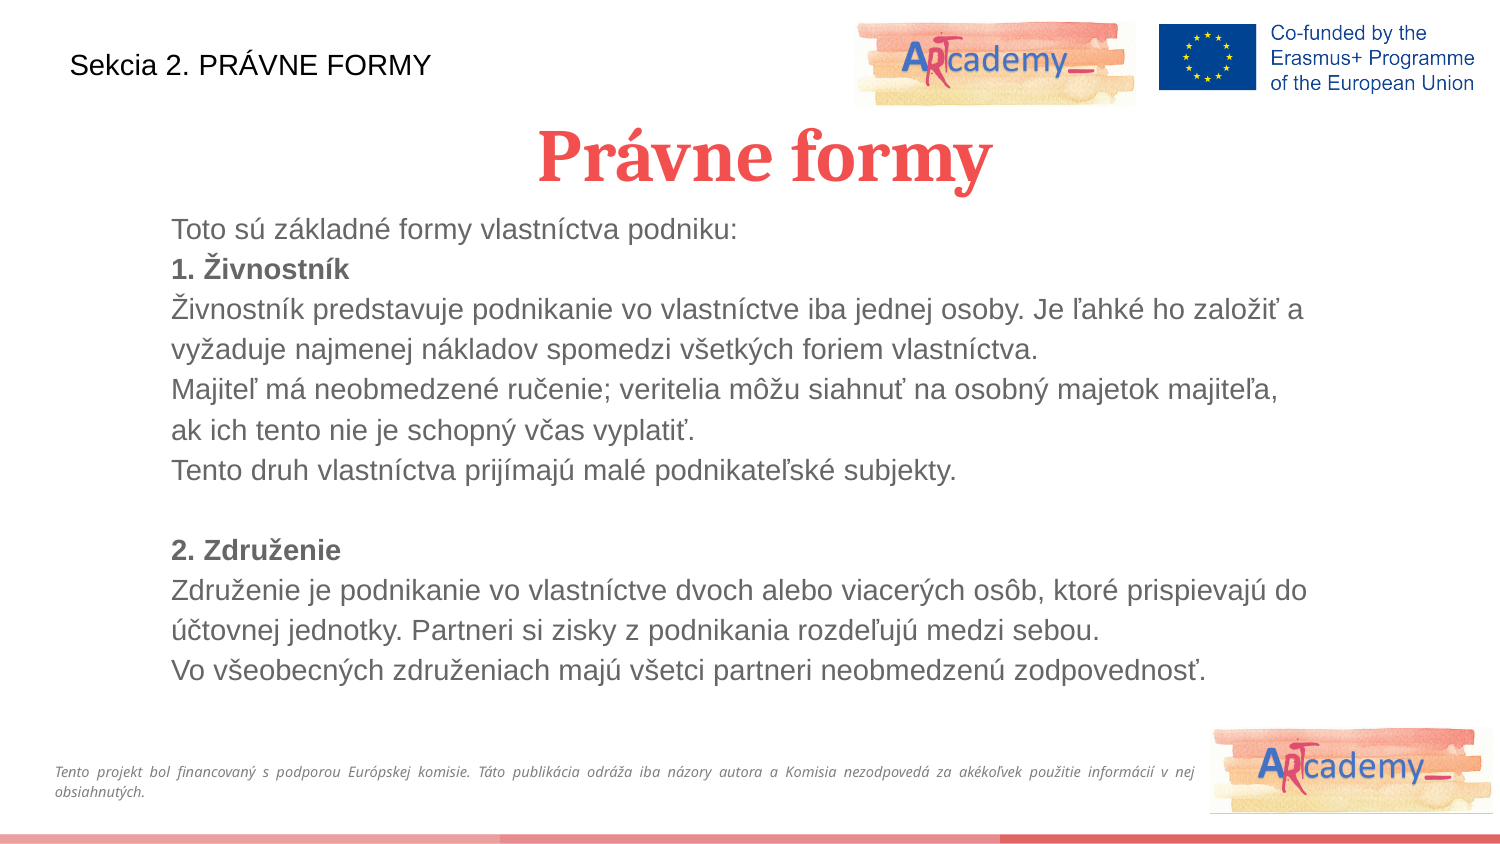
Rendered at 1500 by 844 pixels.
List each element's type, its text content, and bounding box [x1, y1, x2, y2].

title Právne formy [180, 4, 1352, 212]
text_box Tento projekt bol financovaný s podporou Európskej komisie. Táto publikácia odráža iba názory autora a Komisia nezodpovedá za akékoľvek použitie informácií v nej obsiahnutých. [39, 754, 1205, 799]
picture [1158, 24, 1474, 94]
text_box Sekcia 2. PRÁVNE FORMY [54, 39, 476, 89]
picture [854, 2, 1137, 138]
picture [1210, 709, 1493, 844]
list Toto sú základné formy vlastníctva podniku: 1. Živnostník Živnostník predstavuje podnikanie vo vlastníctve iba jednej osoby. Je ľahké ho založiť a vyžaduje najmenej nákladov spomedzi všetkých foriem vlastníctva. Majiteľ má neobmedzené ručenie; veritelia môžu siahnuť na osobný majetok majiteľa, ak ich tento nie je schopný včas vyplatiť. Tento druh vlastníctva prijímajú malé podnikateľské subjekty. 2. Združenie Združenie je podnikanie vo vlastníctve dvoch alebo viacerých osôb, ktoré prispievajú do účtovnej jednotky. Partneri si zisky z podnikania rozdeľujú medzi sebou. Vo všeobecných združeniach majú všetci partneri neobmedzenú zodpovednosť. [133, 189, 1333, 749]
